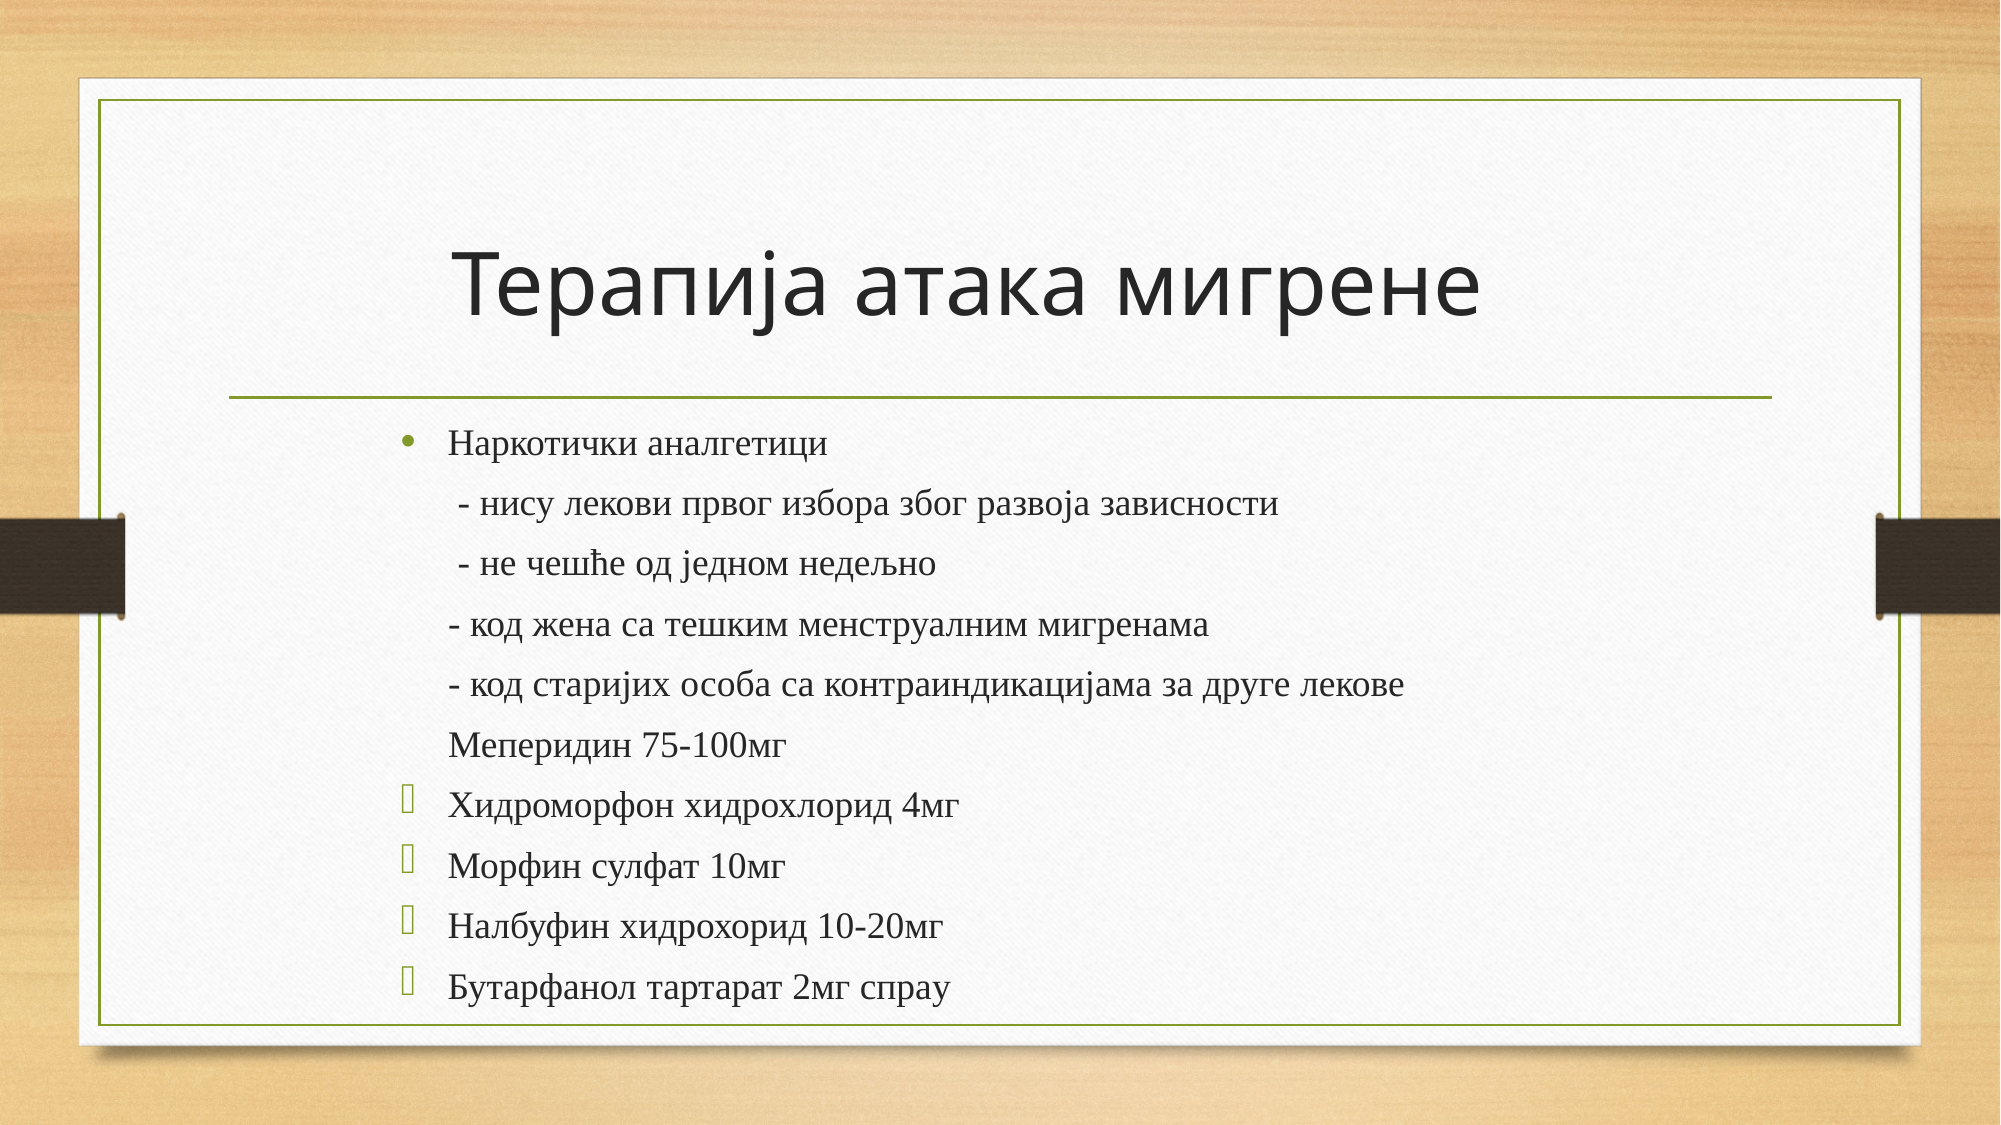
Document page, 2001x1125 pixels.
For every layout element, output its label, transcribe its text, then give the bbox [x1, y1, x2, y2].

title Терапија атака мигрене [279, 220, 1656, 341]
list Наркотички аналгетици - нису лекови првог избора због развоја зависности - не чешће од једном недељно - код жена са тешким менструалним мигренама - код старијих особа са контраиндикацијама за друге лекове Меперидин 75-100мг Хидроморфон хидрохлорид 4мг Морфин сулфат 10мг Налбуфин хидрохорид 10-20мг Бутарфанол тартарат 2мг спраy [385, 415, 1697, 1124]
picture [0, 0, 2001, 1125]
